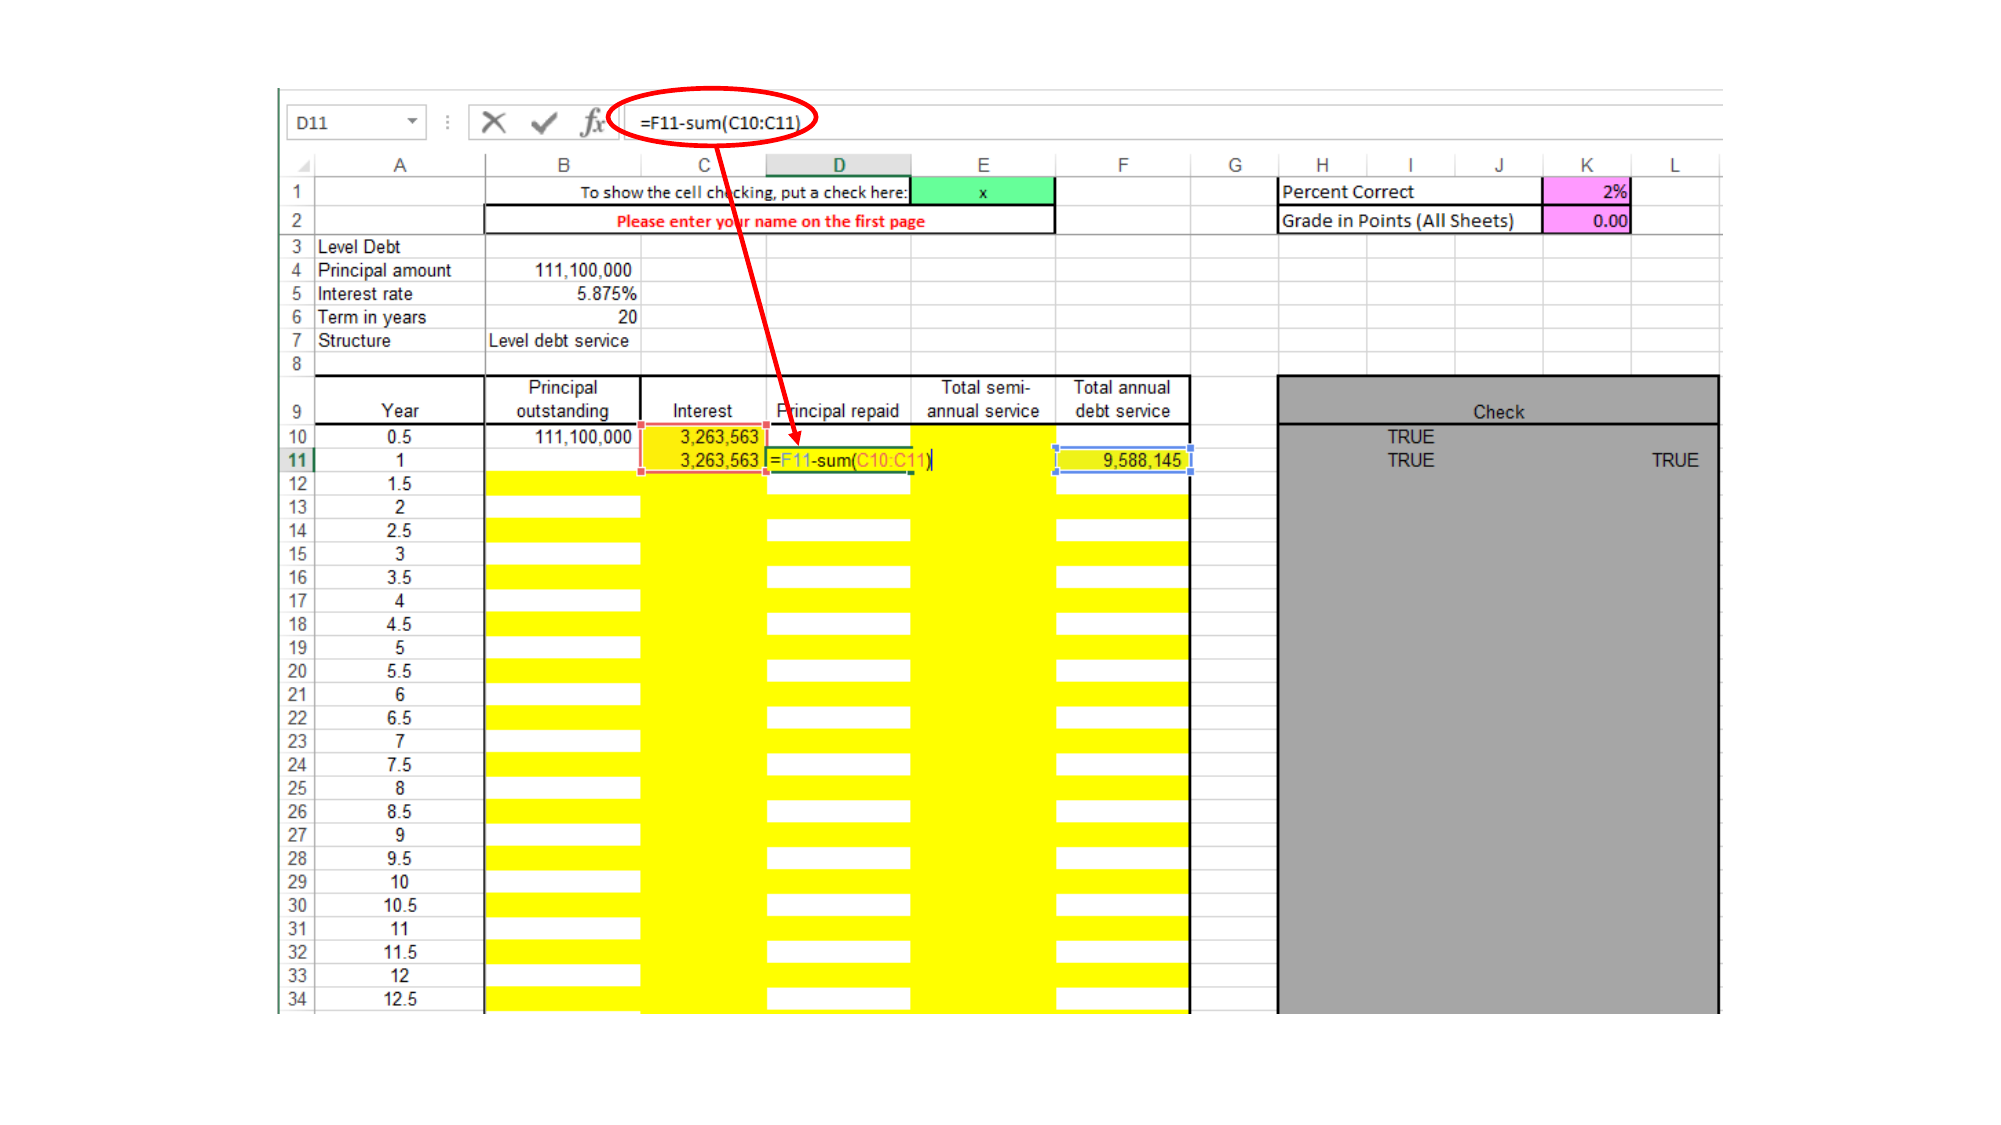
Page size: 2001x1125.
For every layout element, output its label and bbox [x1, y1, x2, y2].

text_box [716, 145, 799, 446]
list [277, 88, 1723, 1014]
